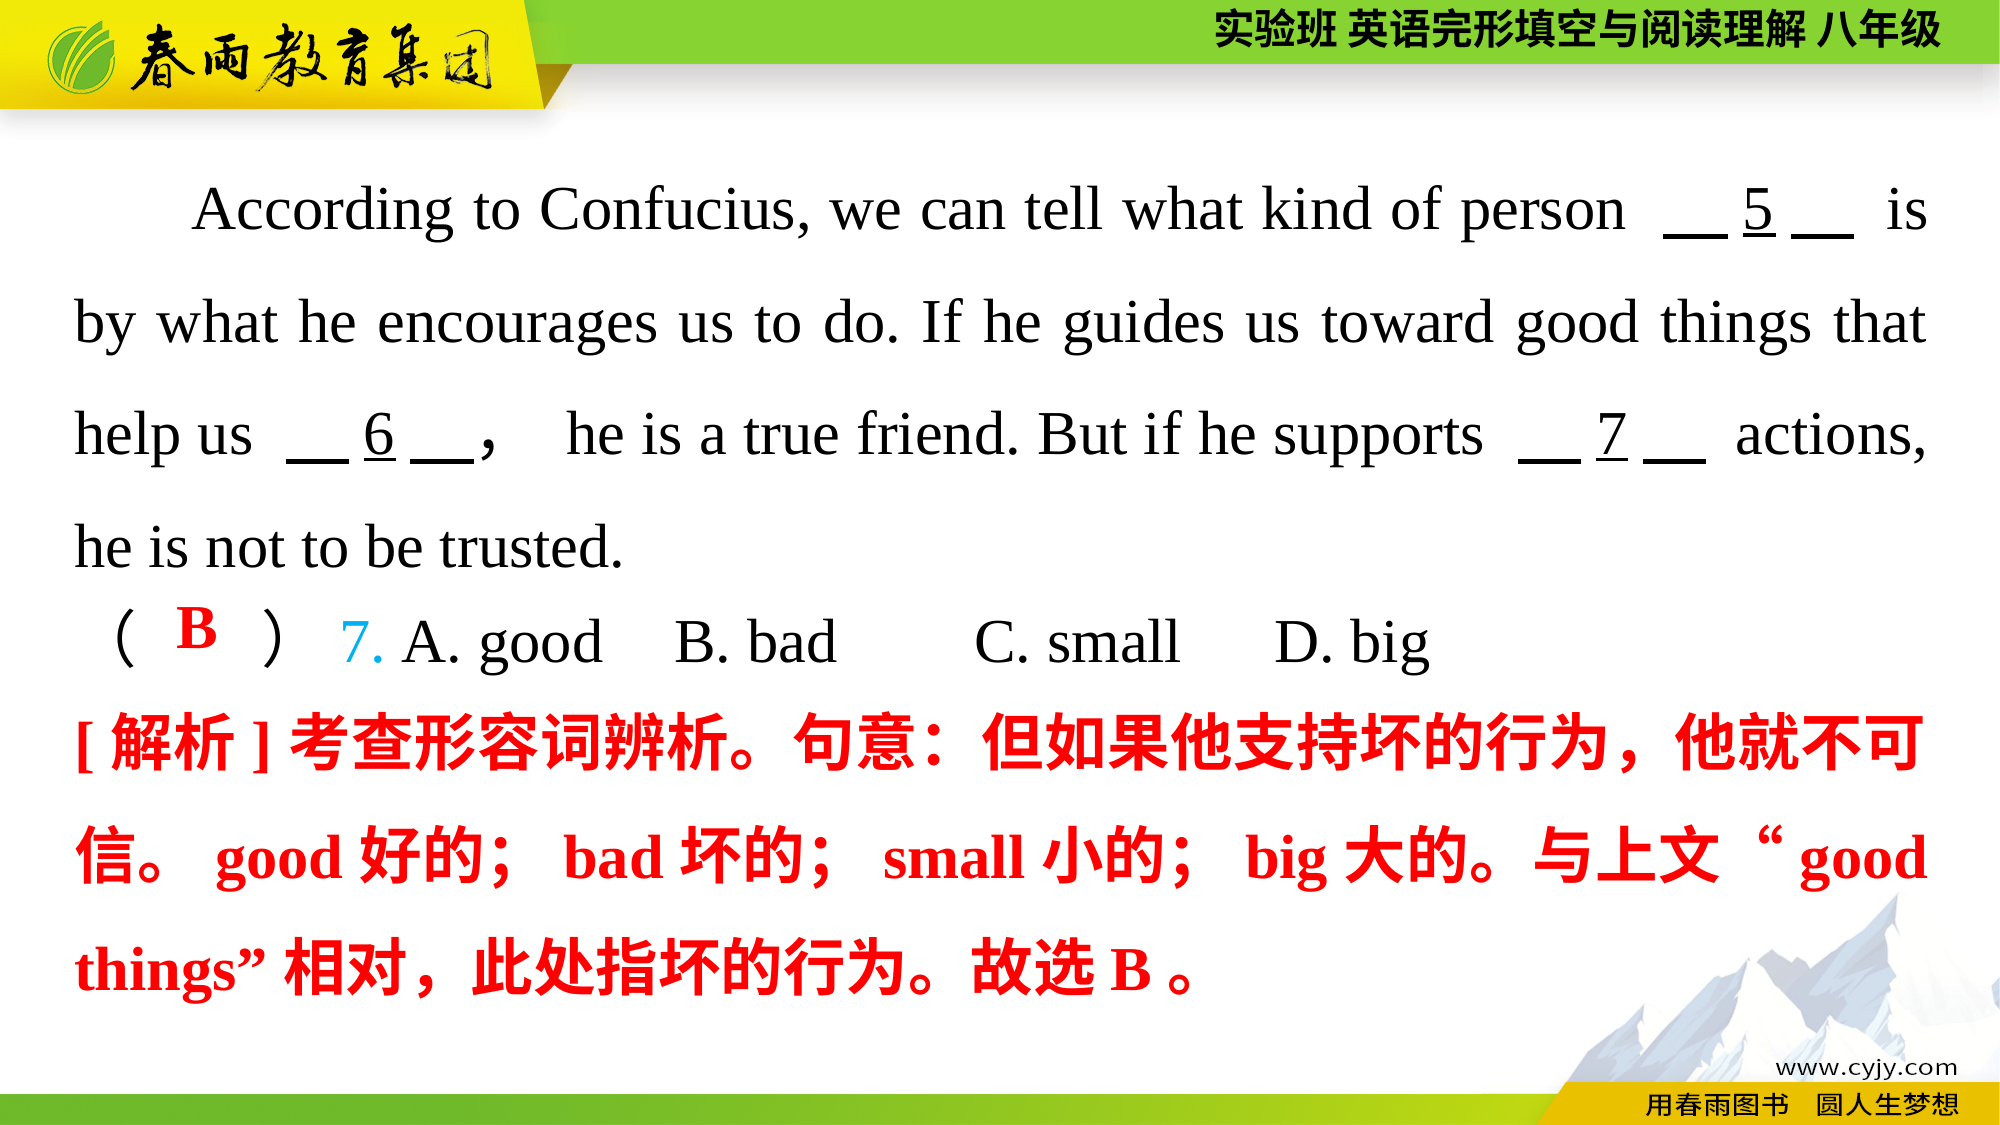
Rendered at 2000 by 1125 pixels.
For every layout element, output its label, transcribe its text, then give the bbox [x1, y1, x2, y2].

text_box [解析]考查形容词辨析。句意：但如果他支持坏的行为，他就不可信。good好的；bad坏的；small小的；big大的。与上文“good things”相对，此处指坏的行为。故选B。 [59, 658, 1944, 1011]
picture [0, 0, 2000, 1125]
text_box B [161, 579, 234, 658]
list According to Confucius, we can tell what kind of person 5 is by what he encourages us to do. If he guides us toward good things that help us 6 ， he is a true friend. But if he supports 7 actions, he is not to be trusted. [59, 122, 1944, 555]
text_box （ ）7. A. good B. bad C. small D. big [59, 555, 1944, 658]
